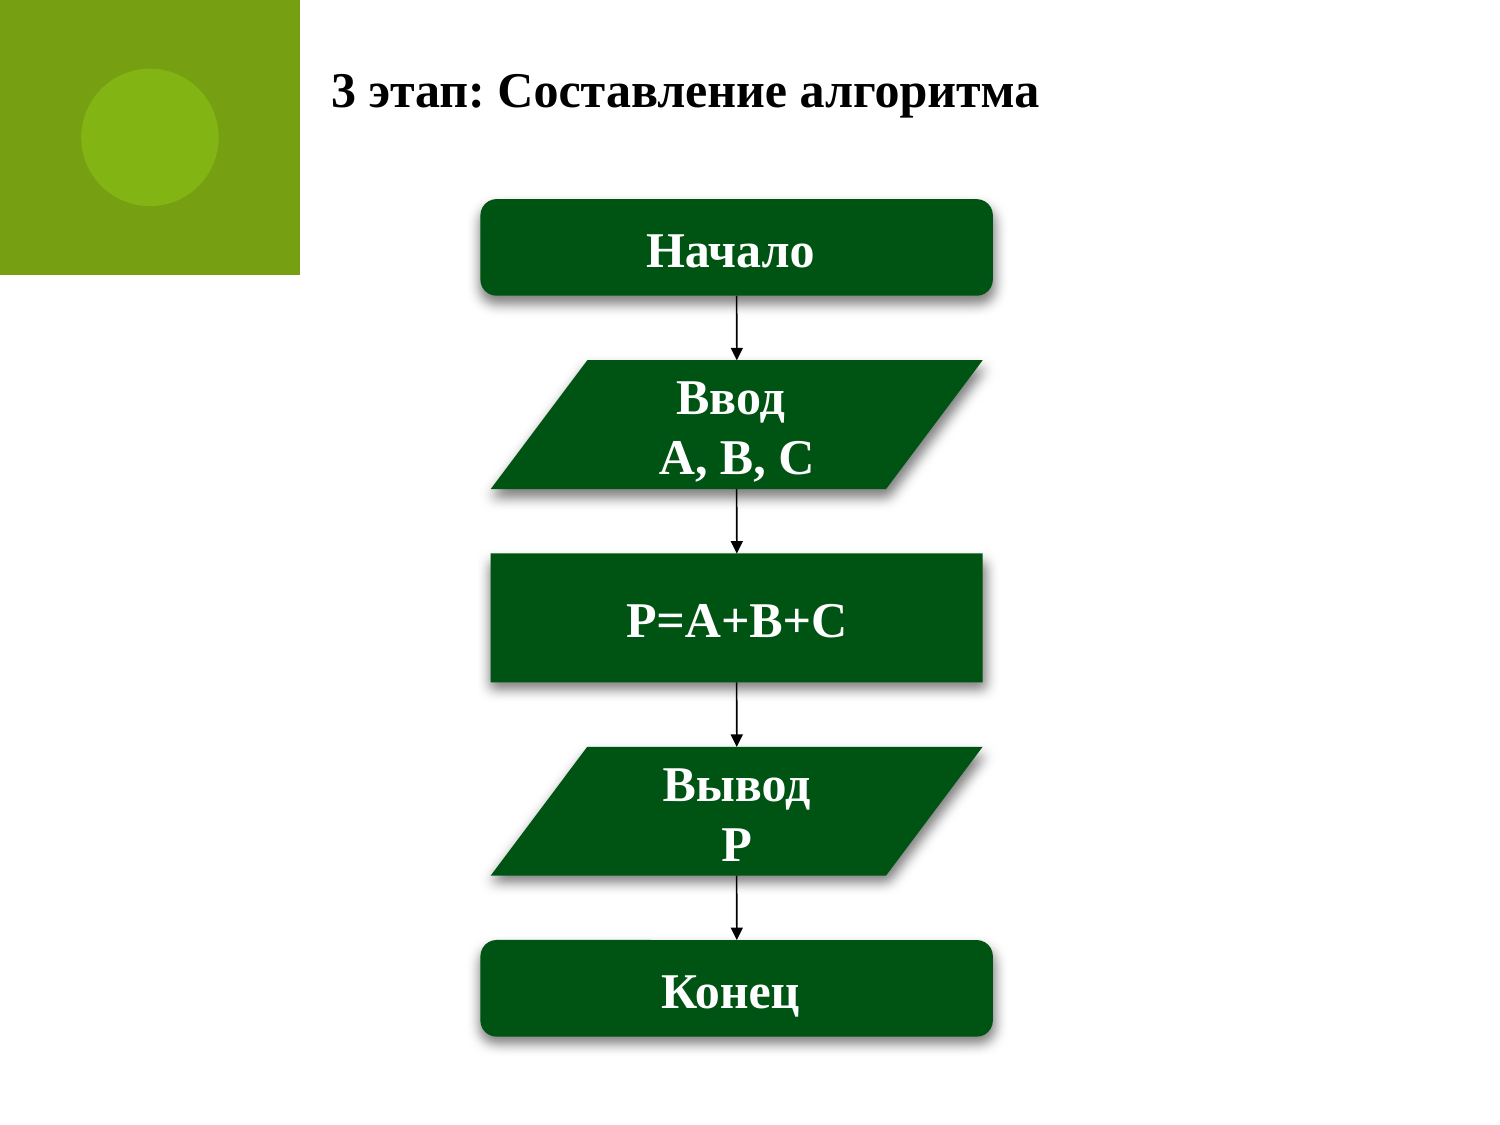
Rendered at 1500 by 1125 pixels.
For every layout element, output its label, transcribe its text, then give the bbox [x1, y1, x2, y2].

text_box 3 этап: Составление алгоритма [316, 49, 1350, 125]
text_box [480, 198, 994, 1037]
